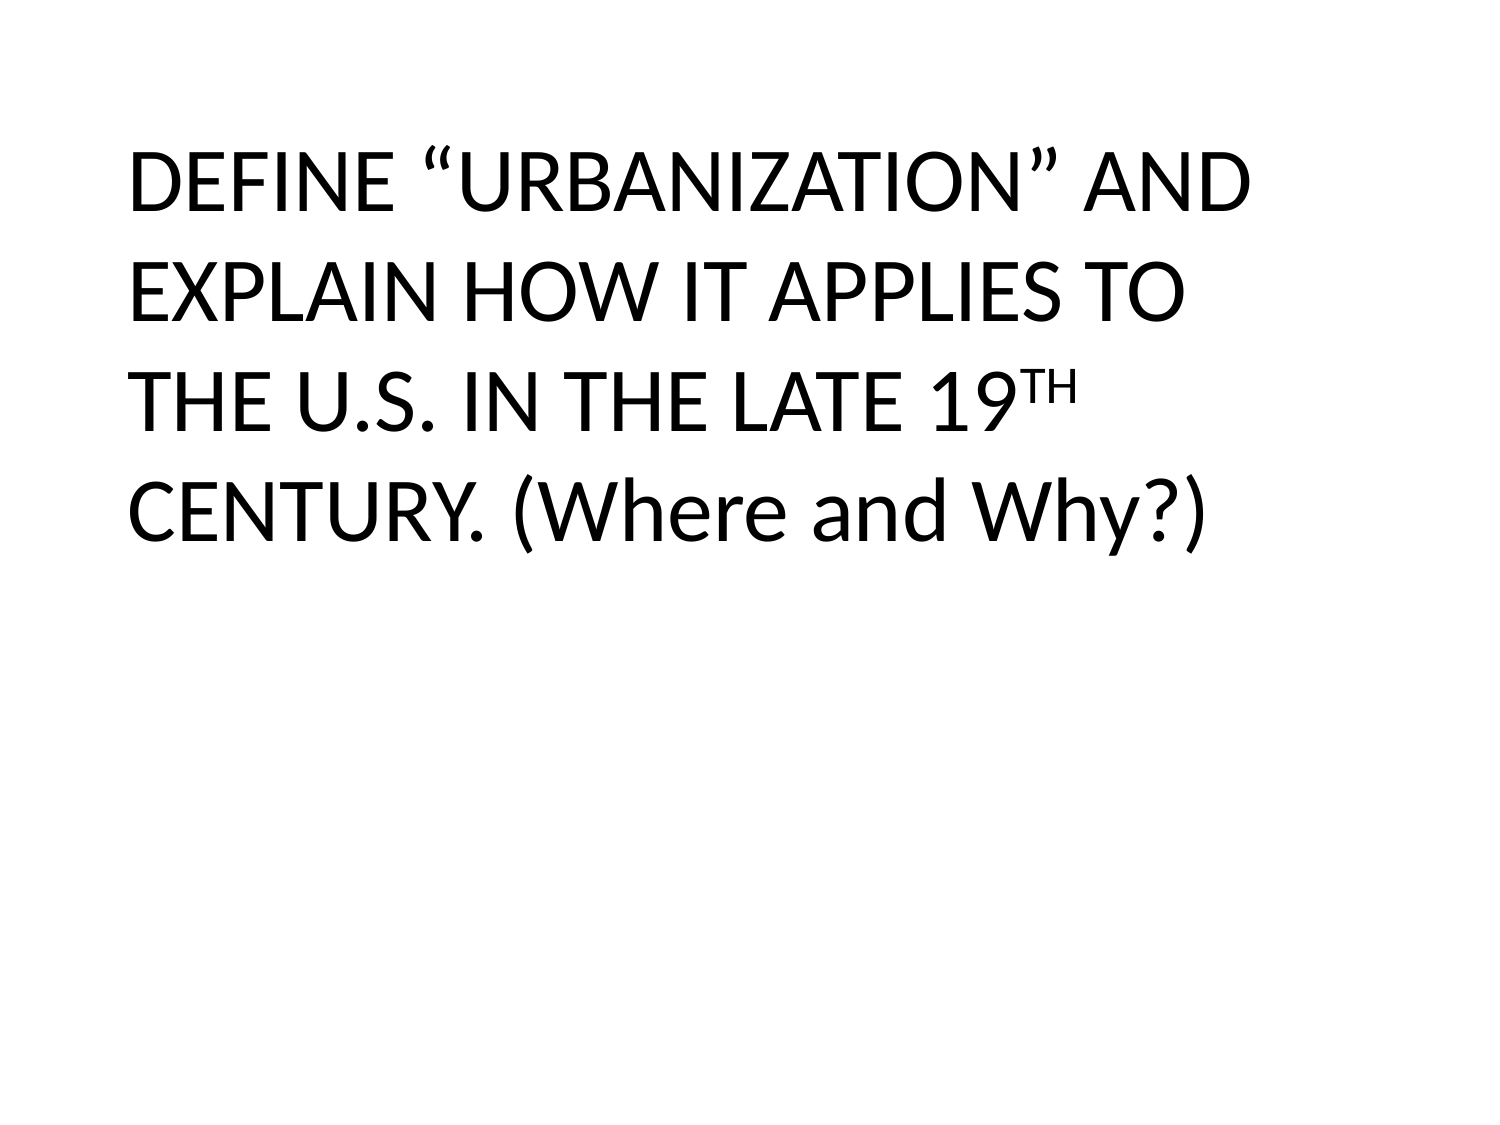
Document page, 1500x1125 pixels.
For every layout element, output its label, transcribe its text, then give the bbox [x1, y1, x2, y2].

text_box DEFINE “URBANIZATION” AND EXPLAIN HOW IT APPLIES TO THE U.S. IN THE LATE 19TH CENTURY. (Where and Why?) [112, 112, 1363, 567]
